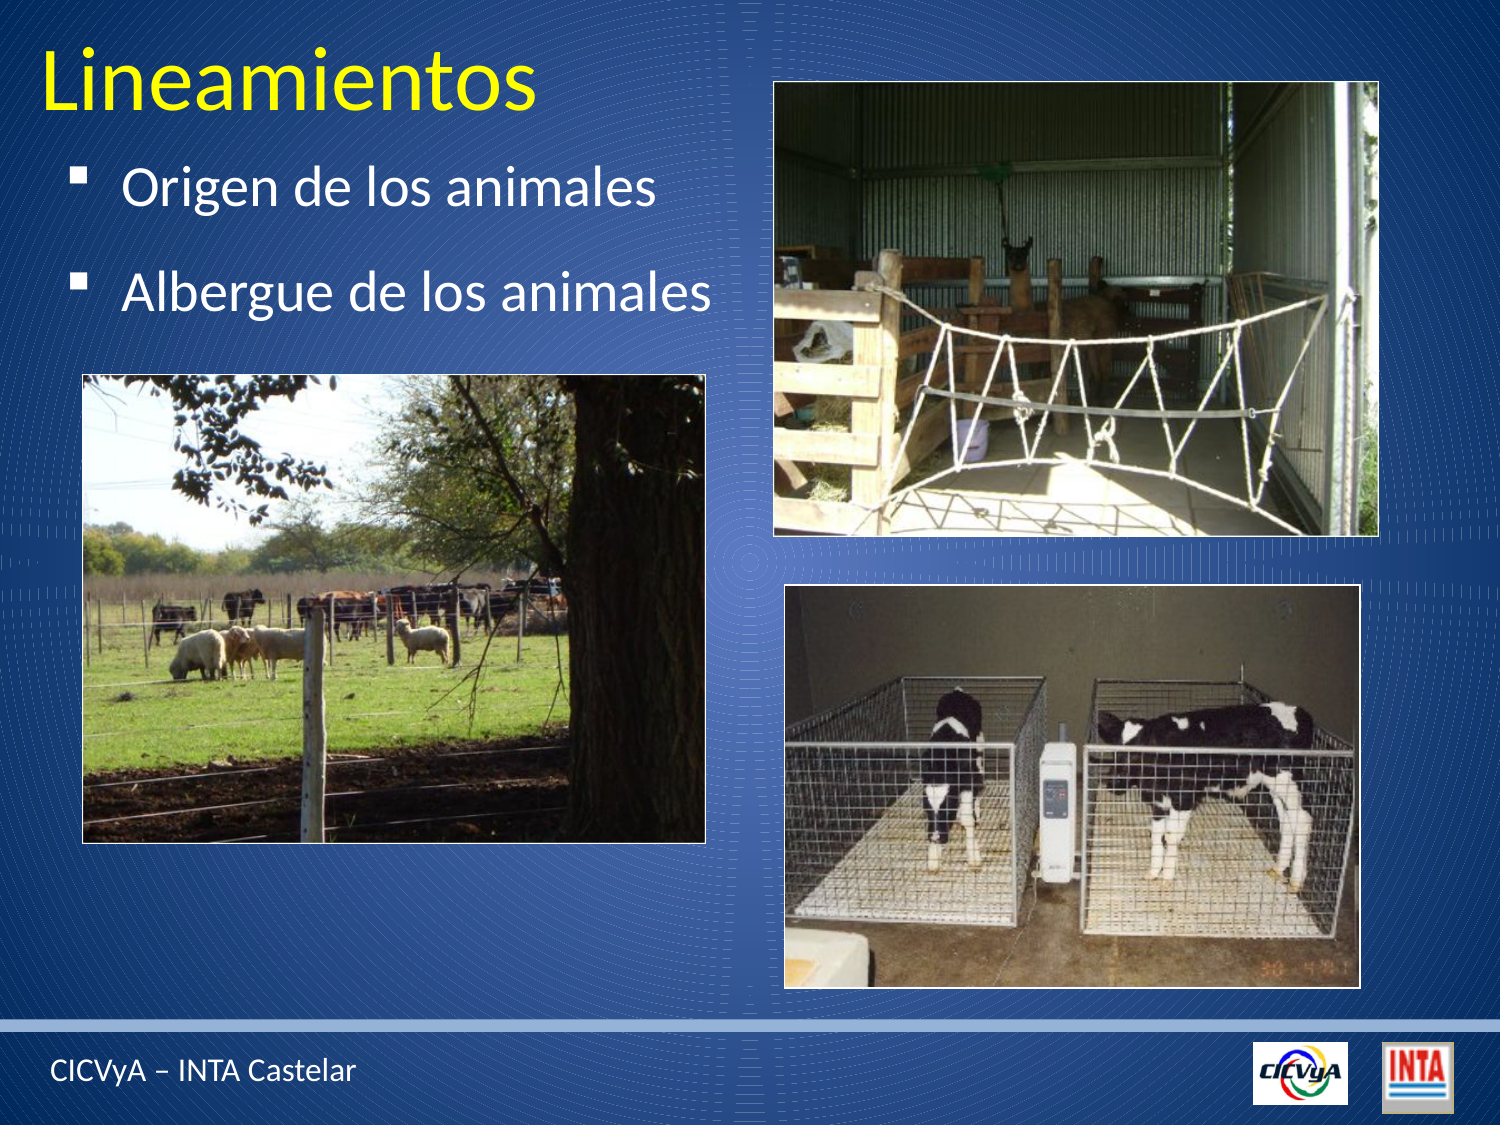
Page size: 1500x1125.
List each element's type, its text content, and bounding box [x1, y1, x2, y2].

text_box CICVyA – INTA Castelar [35, 1040, 1075, 1096]
text_box Lineamientos [25, 11, 555, 136]
picture [1253, 1042, 1348, 1105]
picture [1381, 1041, 1454, 1114]
picture [81, 374, 706, 844]
picture [773, 81, 1379, 538]
text_box [0, 1019, 1500, 1032]
picture [784, 585, 1360, 988]
text_box Origen de los animales [50, 140, 686, 226]
text_box Albergue de los animales [50, 246, 741, 331]
